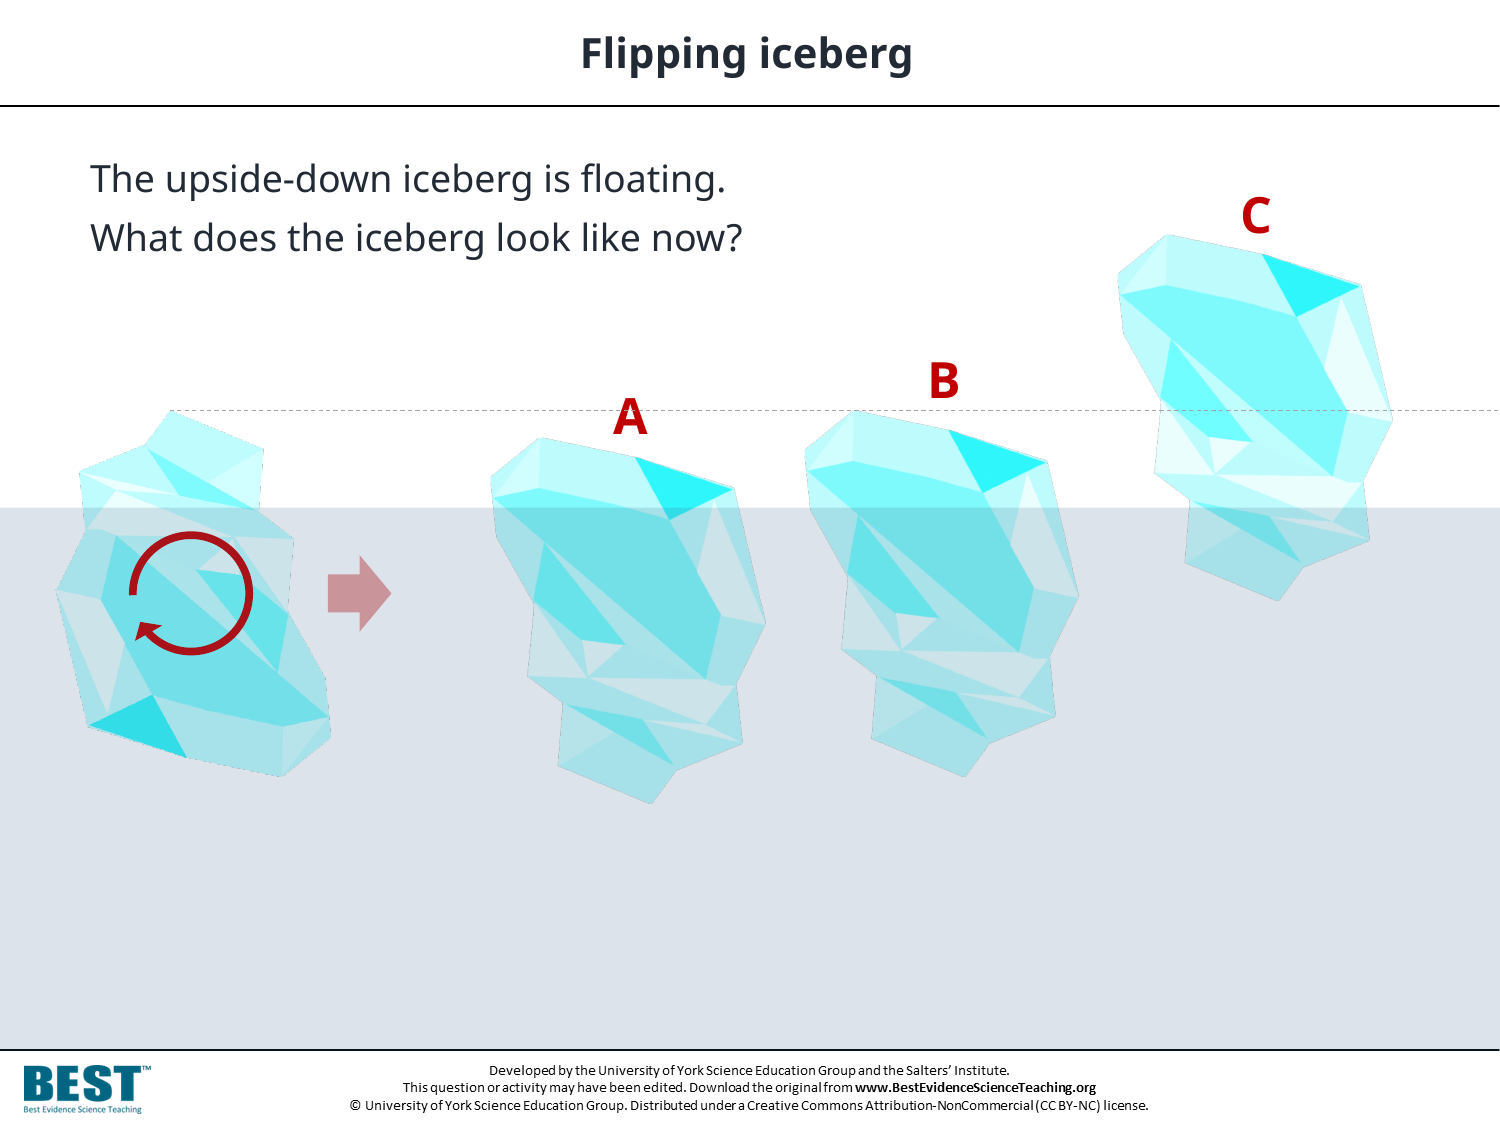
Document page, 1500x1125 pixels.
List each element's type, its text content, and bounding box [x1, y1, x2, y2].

text_box Flipping iceberg [23, 4, 1471, 99]
picture [0, 105, 1500, 176]
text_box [0, 176, 1500, 1052]
picture [0, 1052, 1500, 1125]
